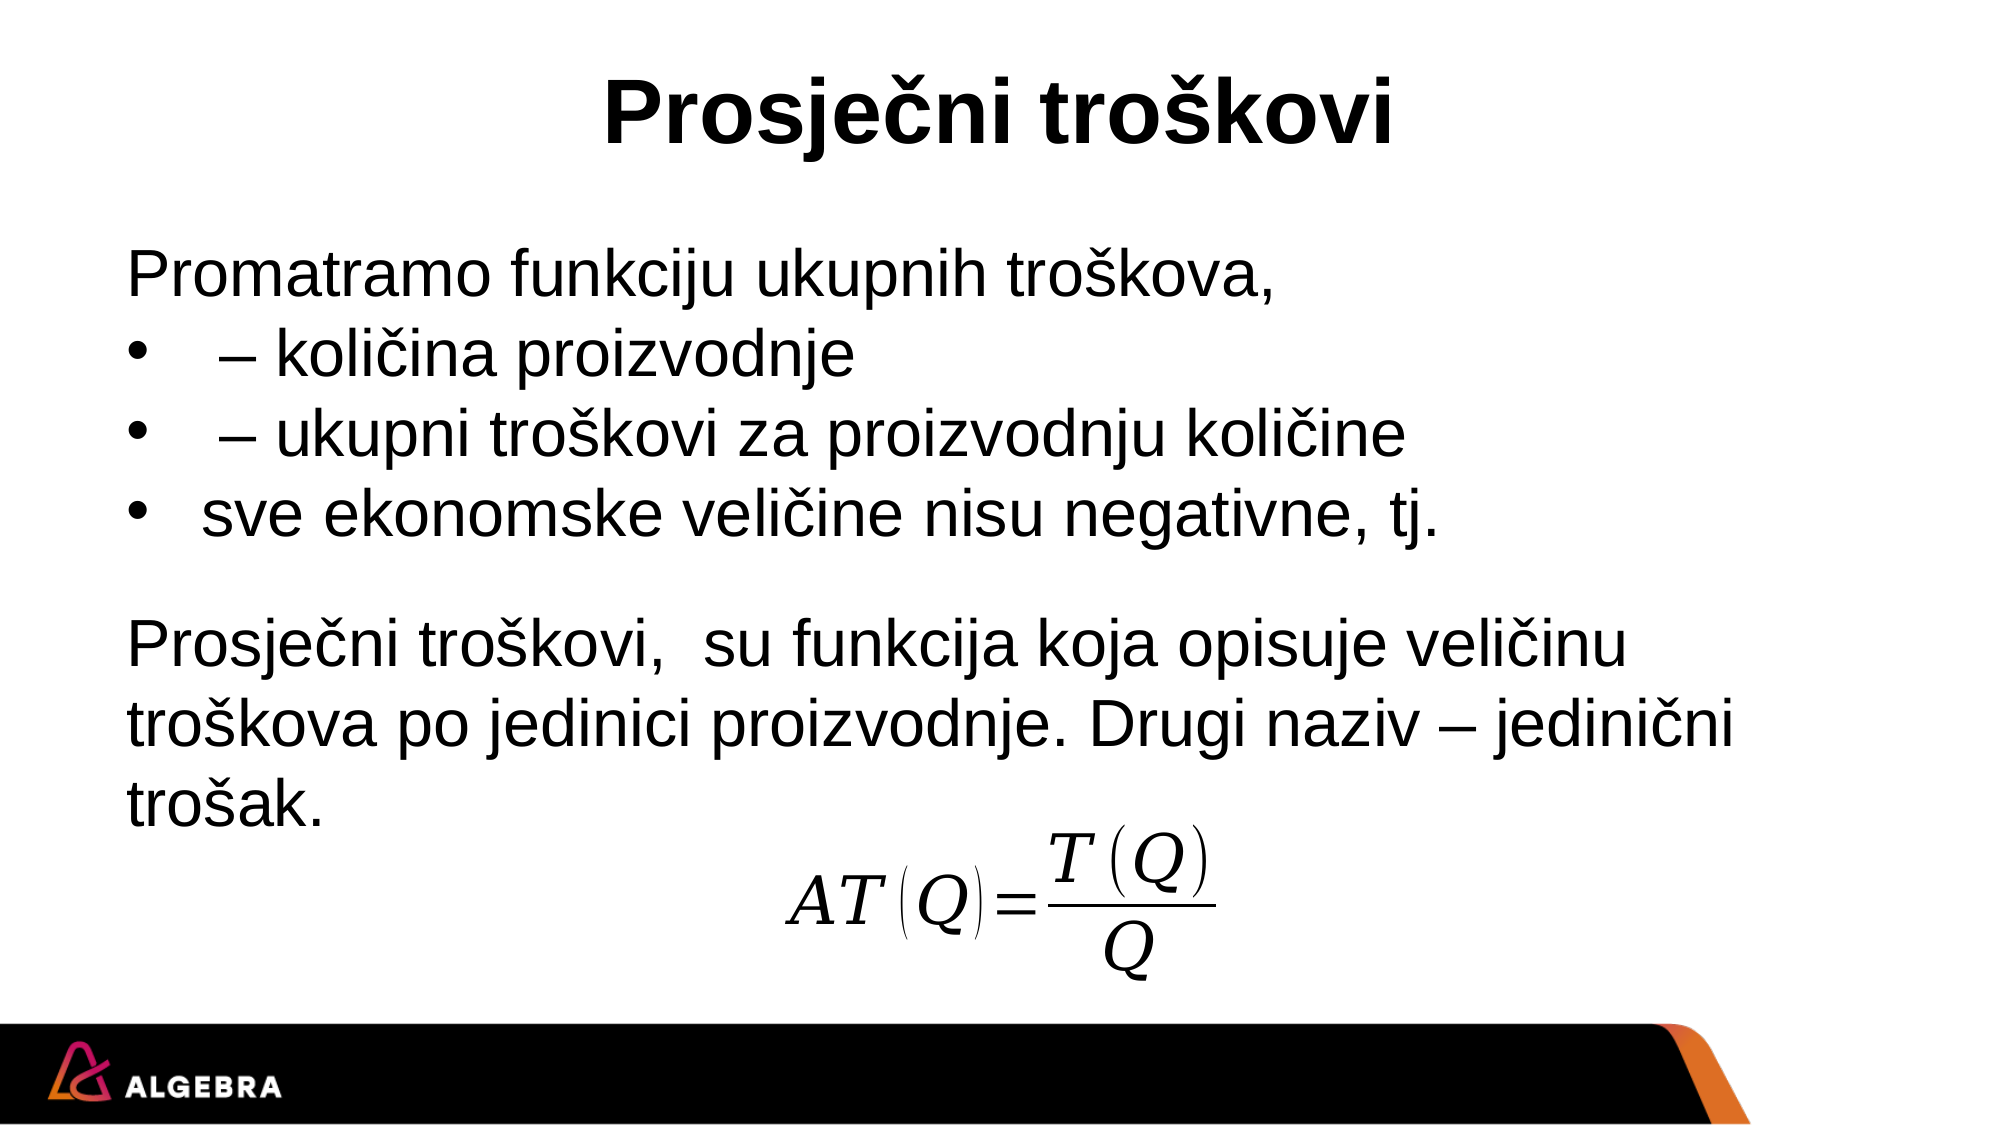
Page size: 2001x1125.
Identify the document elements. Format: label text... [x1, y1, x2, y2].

title Prosječni troškovi [137, 4, 1863, 223]
picture [0, 1023, 1958, 1125]
